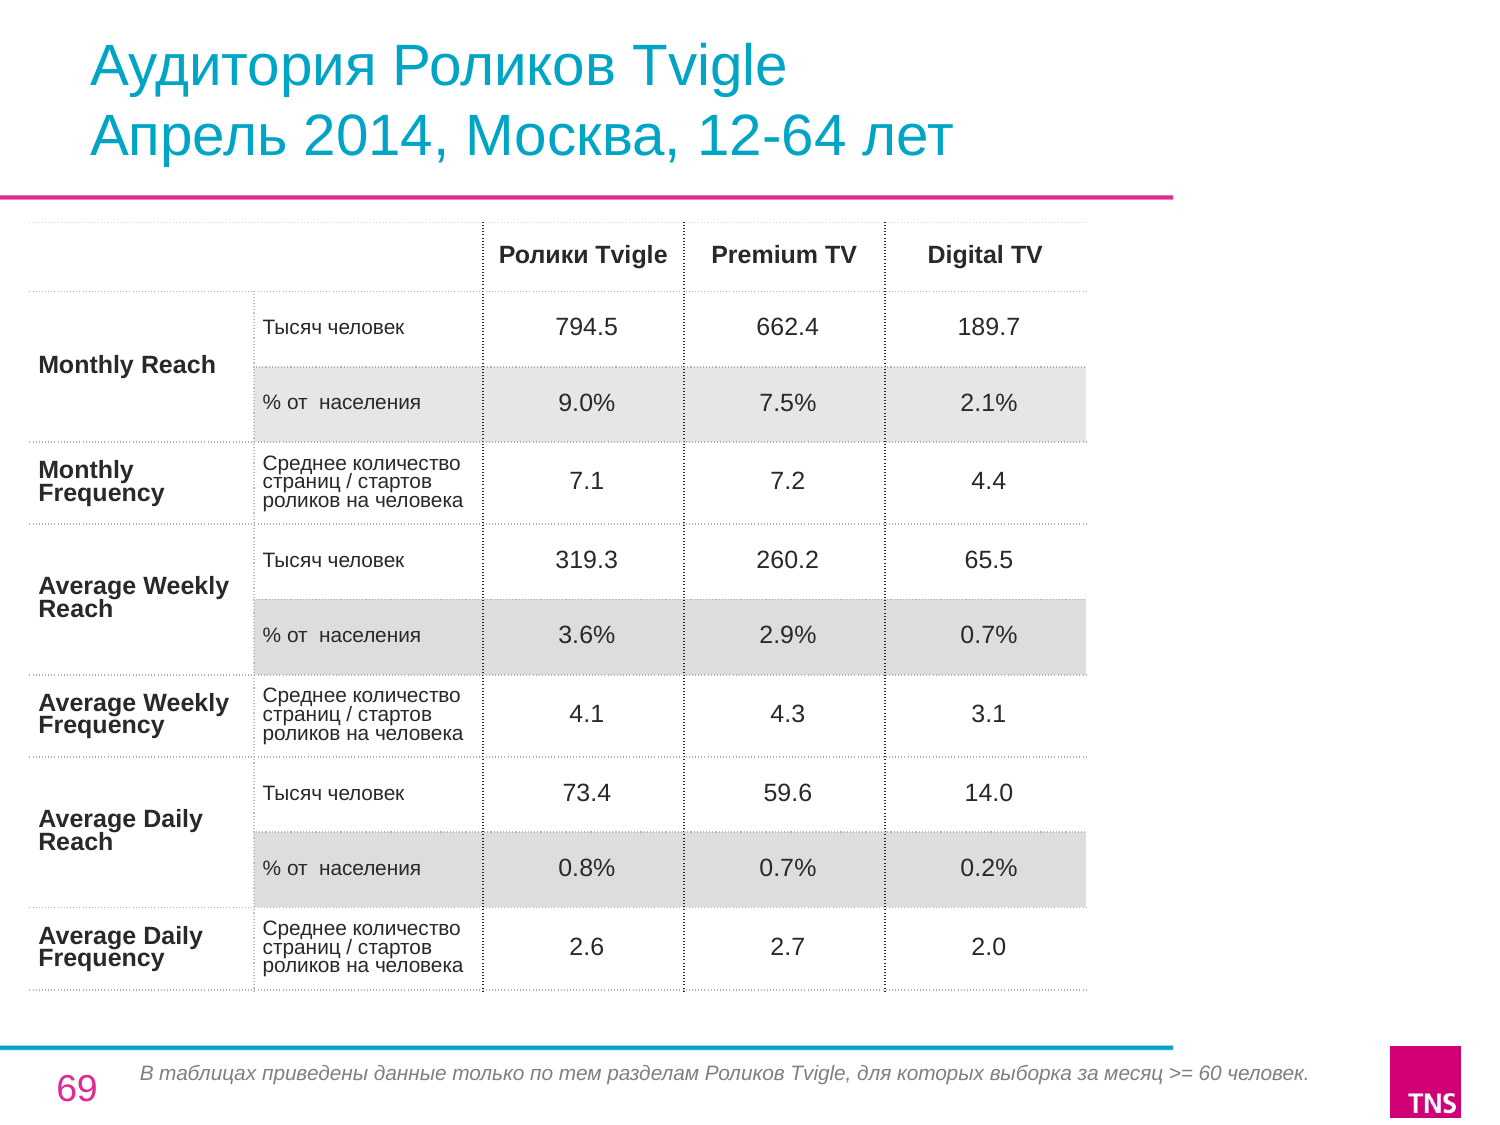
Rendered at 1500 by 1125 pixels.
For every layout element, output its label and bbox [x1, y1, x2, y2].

title [74, 8, 1476, 187]
table_header [29, 223, 1086, 291]
text_box [124, 1052, 1463, 1092]
picture [0, 0, 1500, 1125]
slide_number [40, 1055, 392, 1125]
table_cell [29, 291, 1086, 990]
